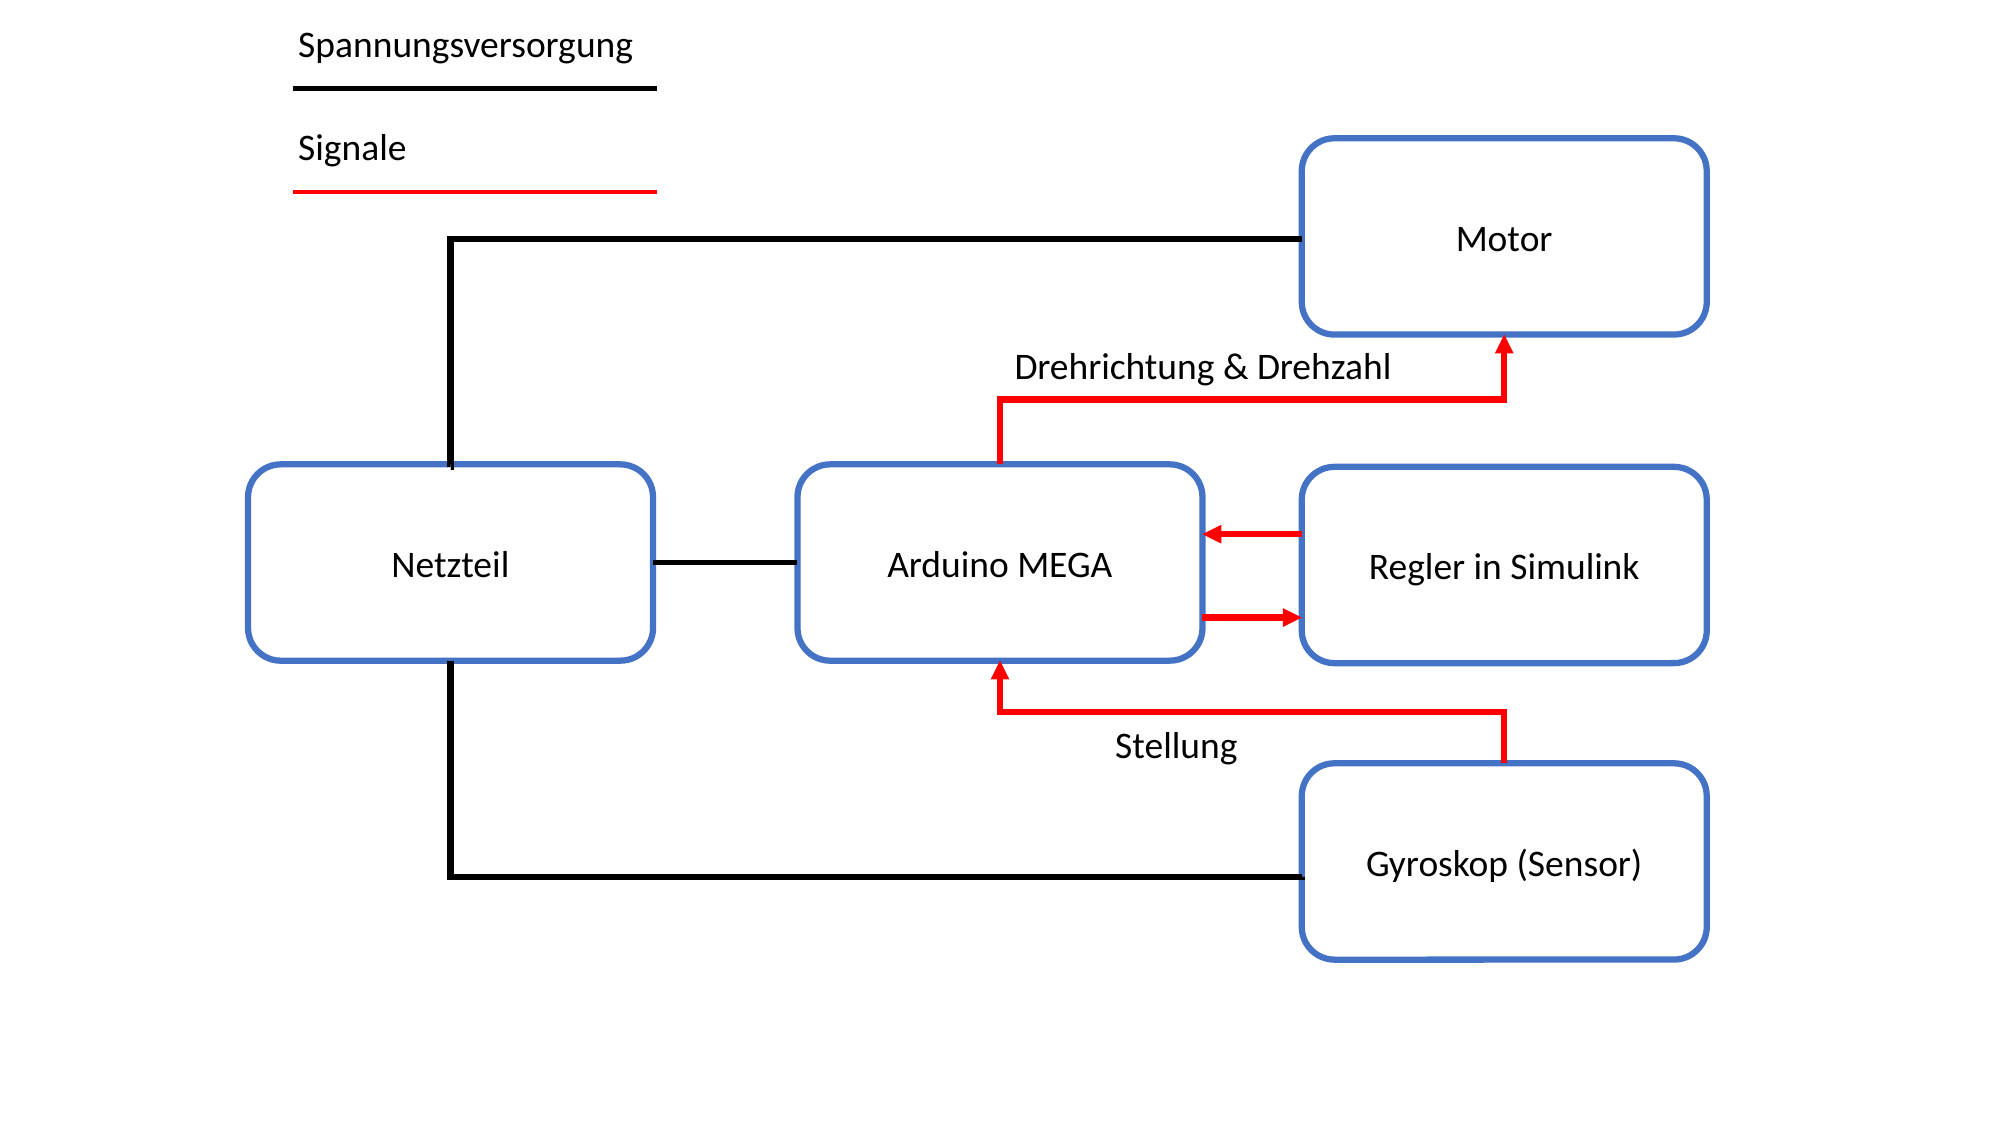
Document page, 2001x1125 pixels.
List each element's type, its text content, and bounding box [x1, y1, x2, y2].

text_box Arduino MEGA [991, 463, 1194, 662]
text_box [762, 0, 991, 779]
text_box Netzteil [246, 463, 655, 662]
text_box Drehrichtung & Drehzahl [1317, 334, 1449, 395]
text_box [1200, 652, 1304, 965]
text_box Motor [1310, 137, 1708, 336]
text_box Regler in Simulink [1308, 465, 1708, 665]
text_box Drehrichtung & Drehzahl [999, 334, 1187, 395]
text_box Signale [283, 115, 670, 176]
text_box Gyroskop (Sensor) [1304, 762, 1708, 961]
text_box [1187, 147, 1317, 652]
text_box Stellung [1100, 713, 1200, 774]
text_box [767, 343, 985, 1125]
text_box Stellung [1304, 713, 1550, 774]
text_box Spannungsversorgung [283, 12, 670, 73]
